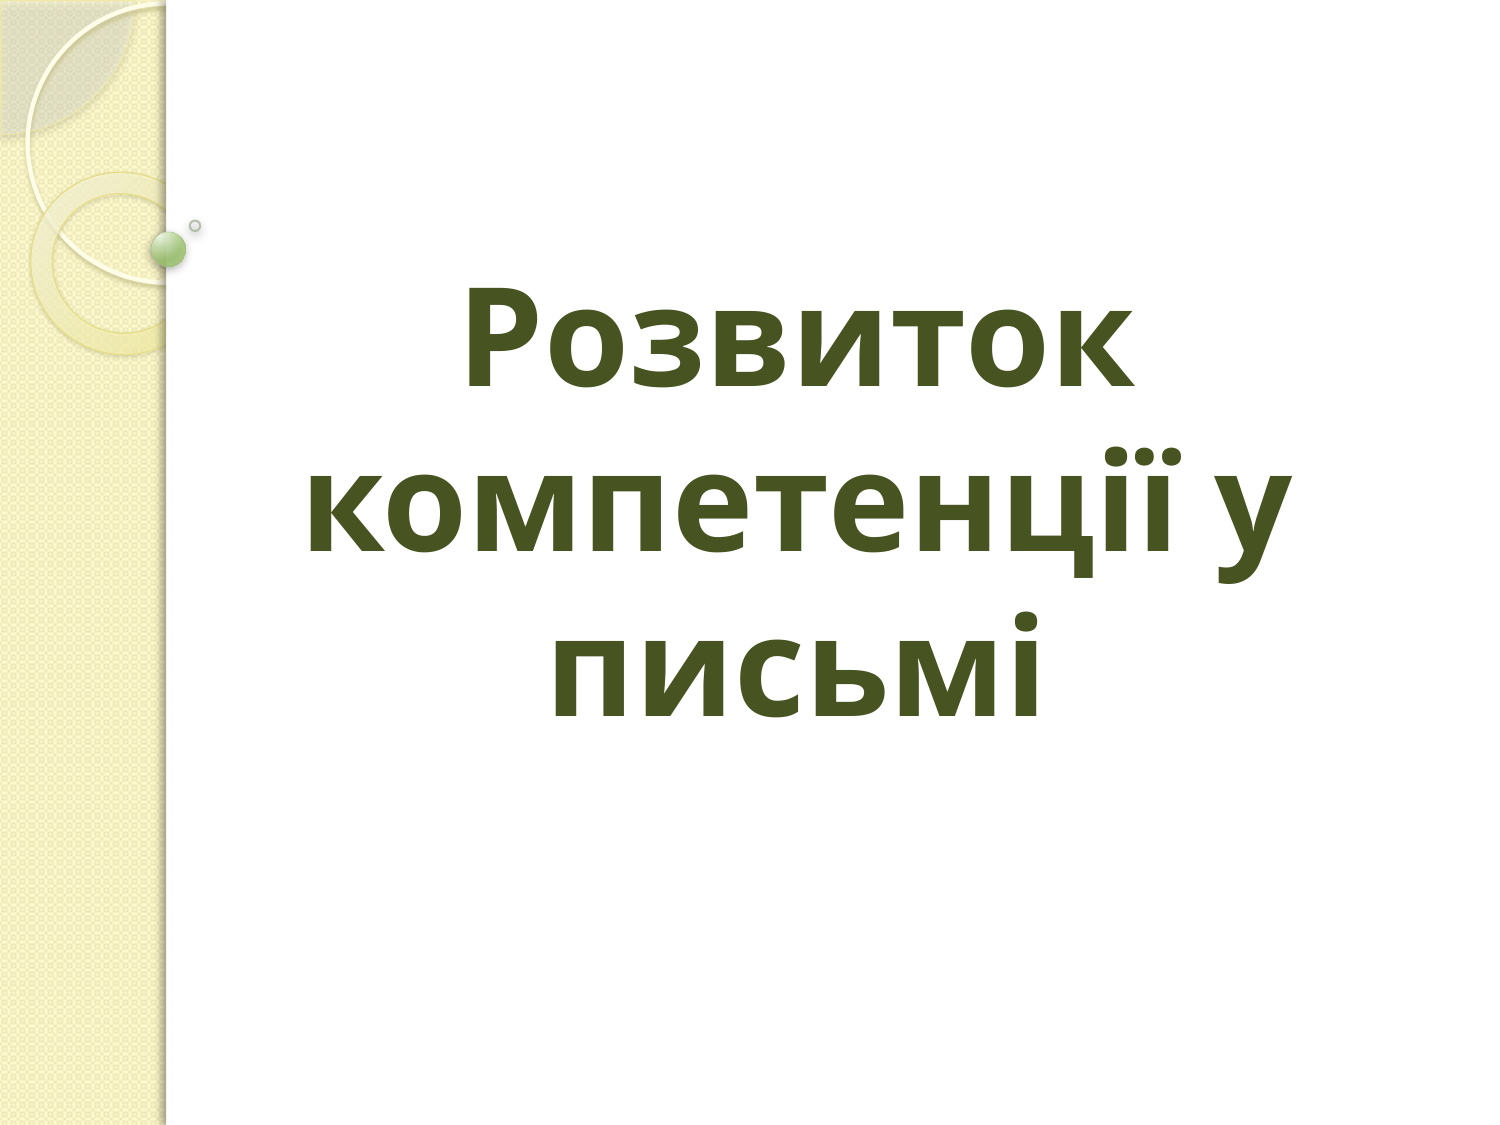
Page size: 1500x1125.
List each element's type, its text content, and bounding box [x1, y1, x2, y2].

title Розвиток компетенції у письмі [159, 220, 1435, 752]
